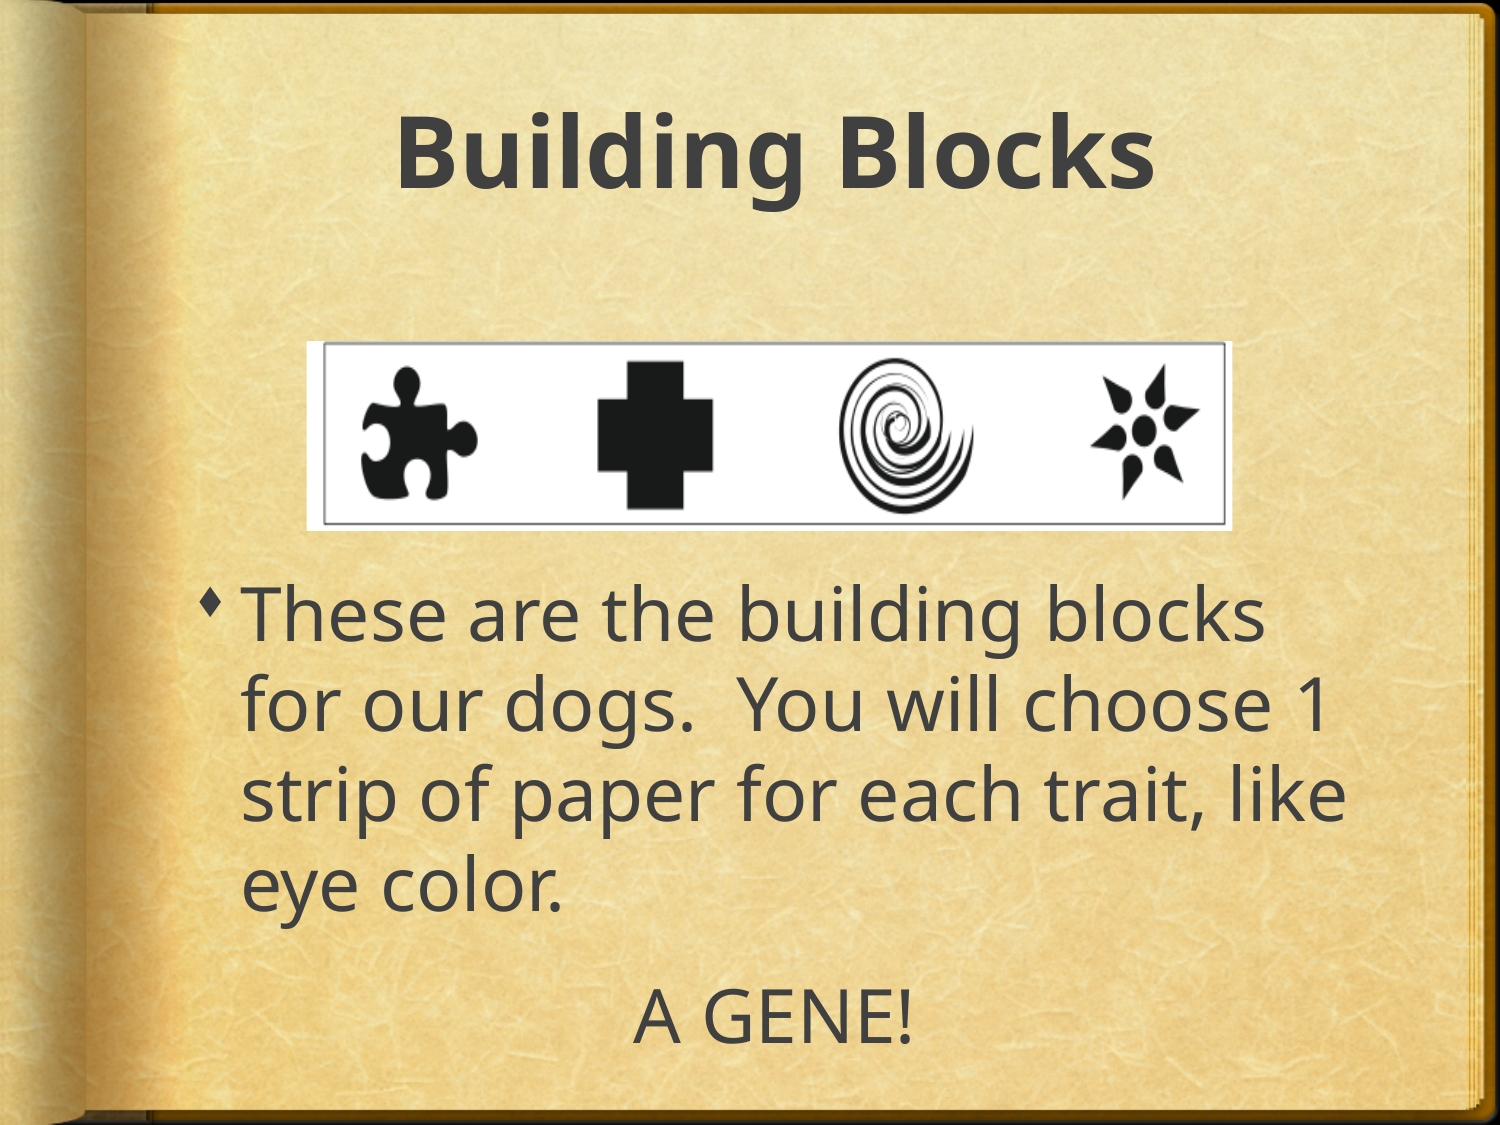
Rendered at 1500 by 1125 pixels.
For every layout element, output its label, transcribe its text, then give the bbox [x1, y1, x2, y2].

list These are the building blocks for our dogs. You will choose 1 strip of paper for each trait, like eye color. A GENE! [178, 295, 1372, 1005]
picture [0, 0, 1500, 1125]
title Building Blocks [178, 45, 1372, 265]
